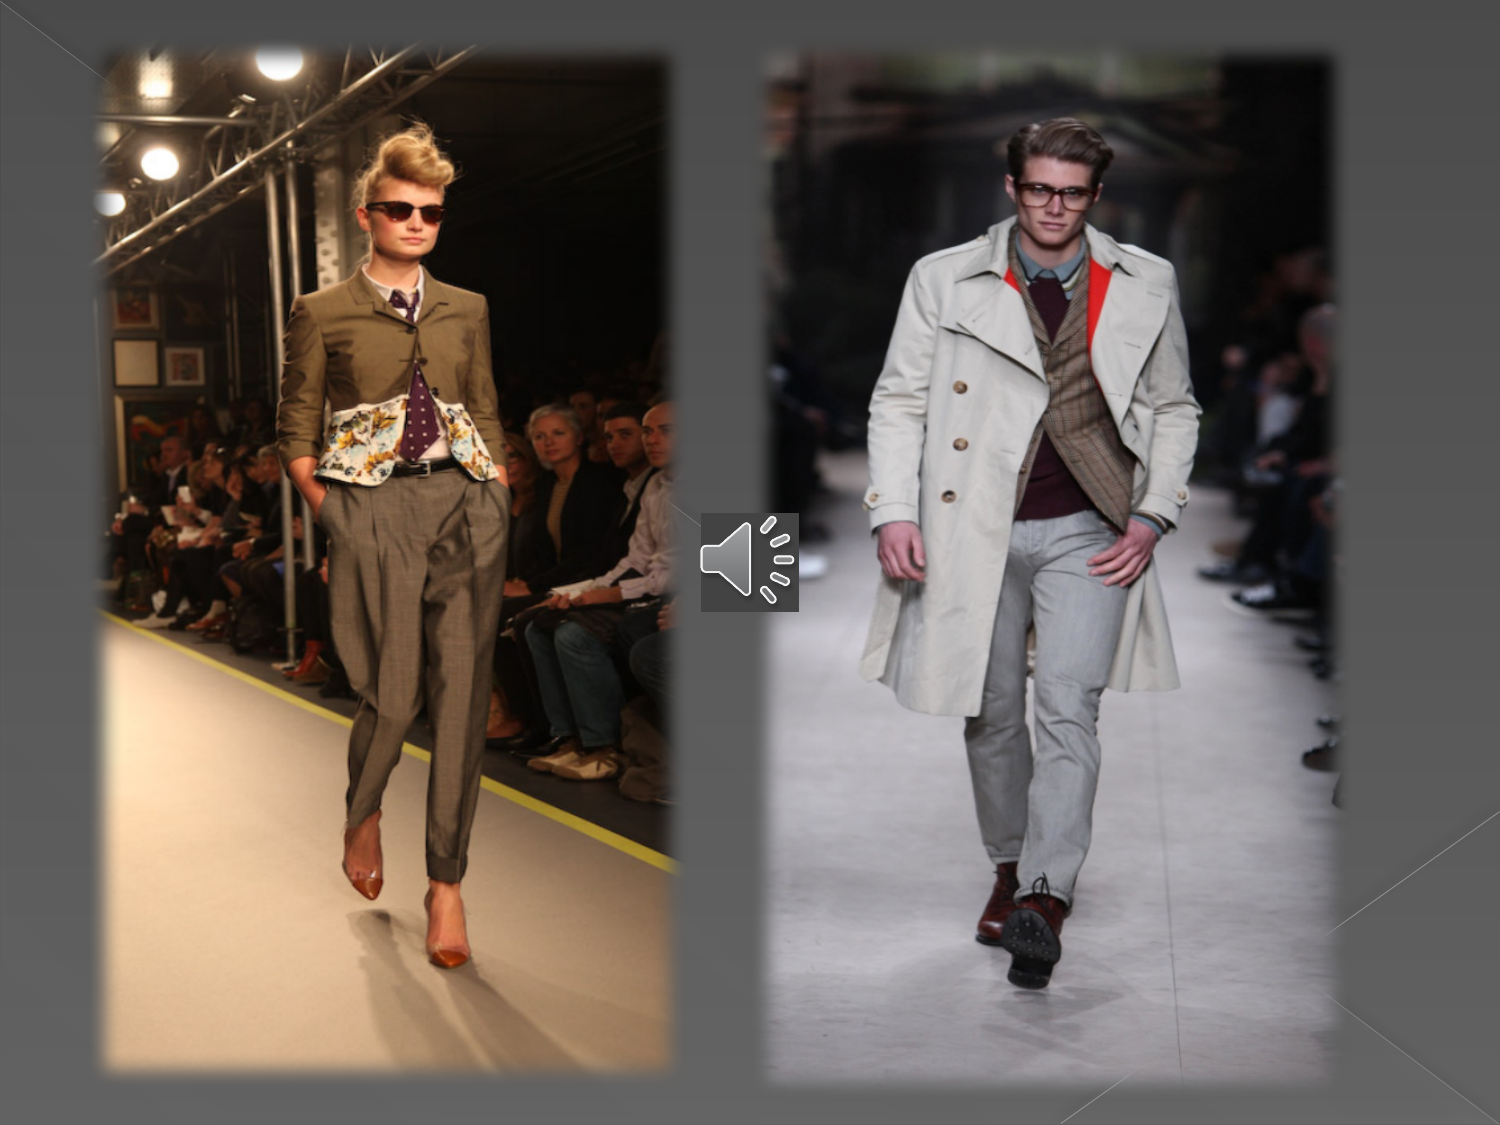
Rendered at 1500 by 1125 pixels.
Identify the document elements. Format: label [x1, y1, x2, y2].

picture [699, 37, 1351, 1101]
picture [87, 37, 688, 1088]
